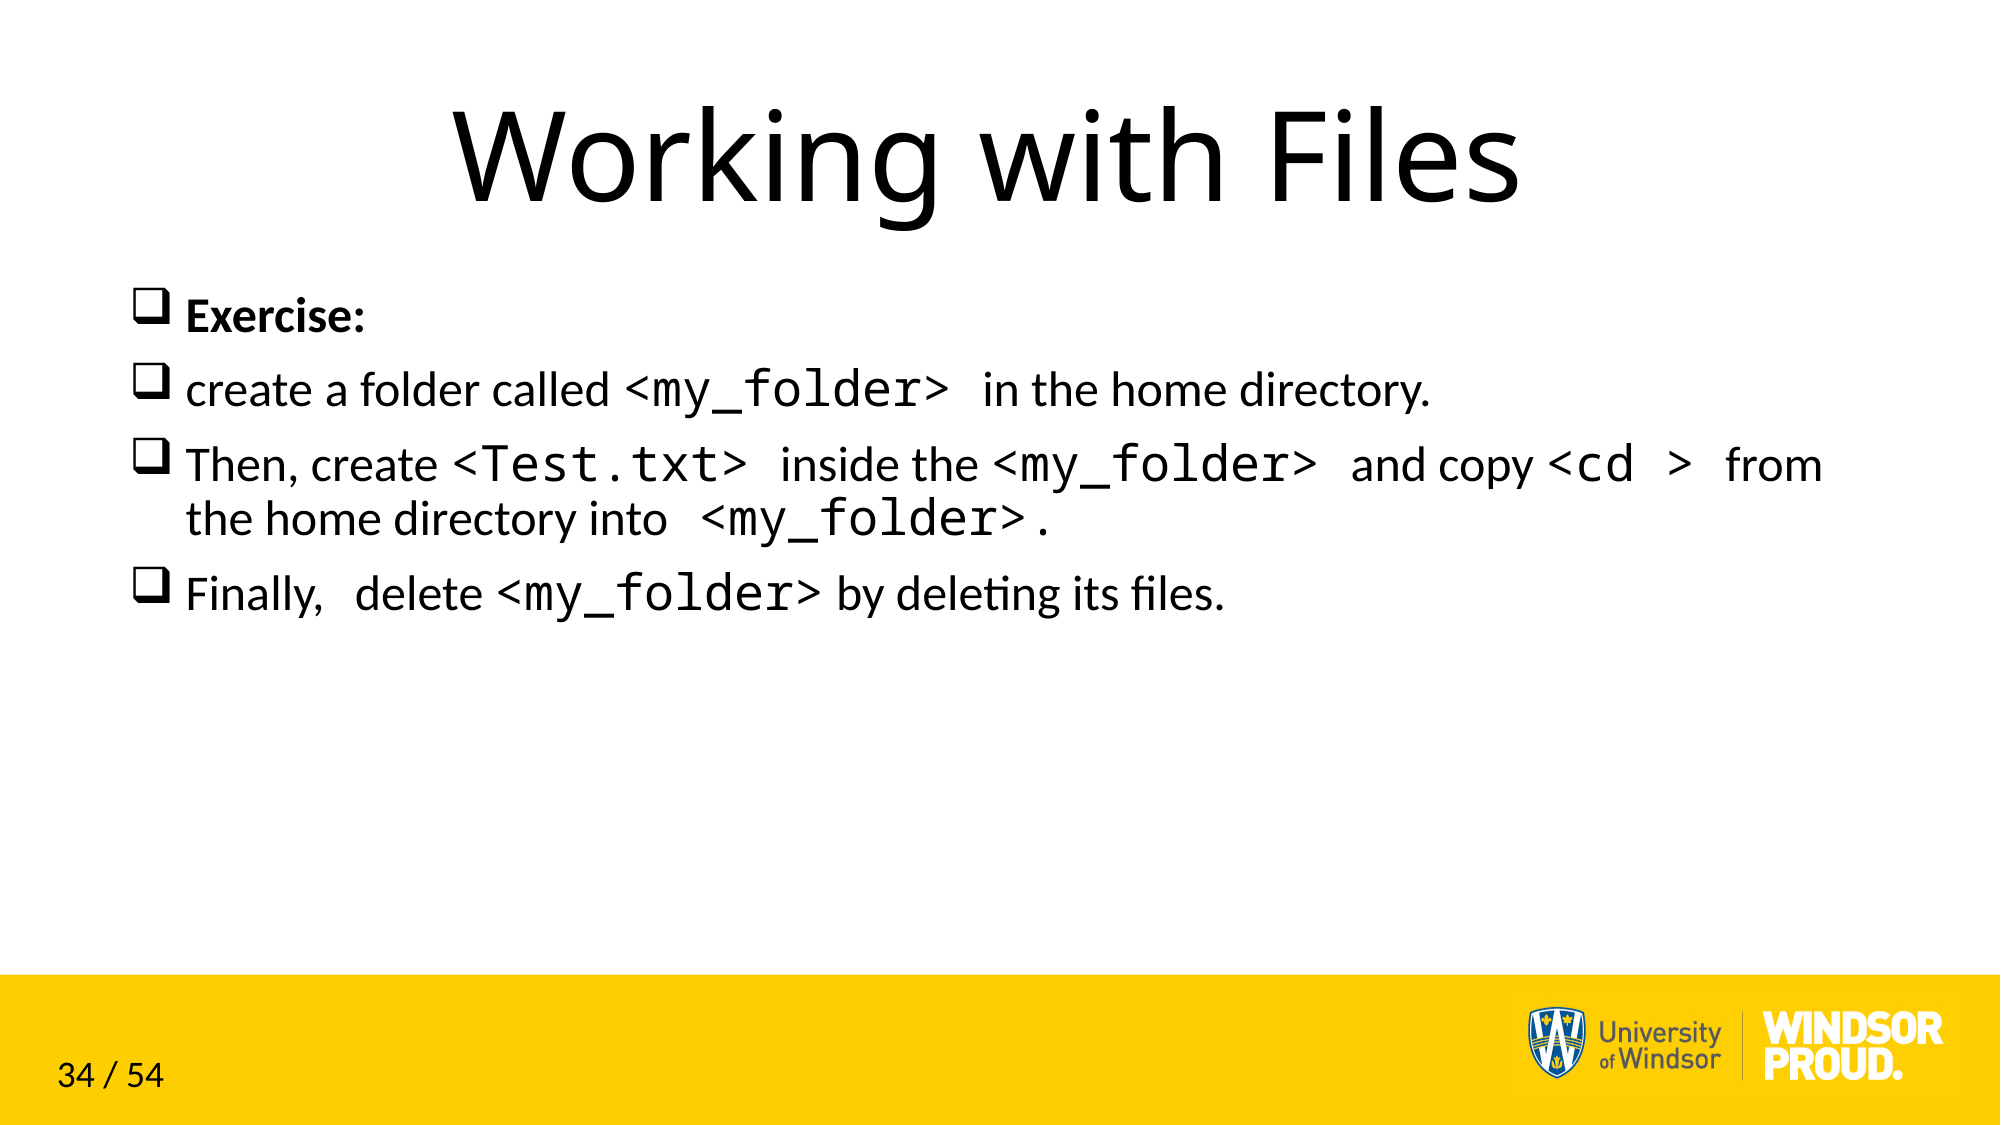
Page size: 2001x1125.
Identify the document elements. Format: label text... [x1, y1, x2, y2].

picture [0, 0, 2000, 1125]
title Working with Files [249, 48, 1726, 237]
subtitle Exercise: create a folder called <my_folder> in the home directory. Then, create <Test.txt> inside the <my_folder> and copy <cd > from the home directory into <my_folder>. Finally, delete <my_folder> by deleting its files. [114, 281, 1893, 930]
slide_number 34 [42, 1042, 525, 1103]
